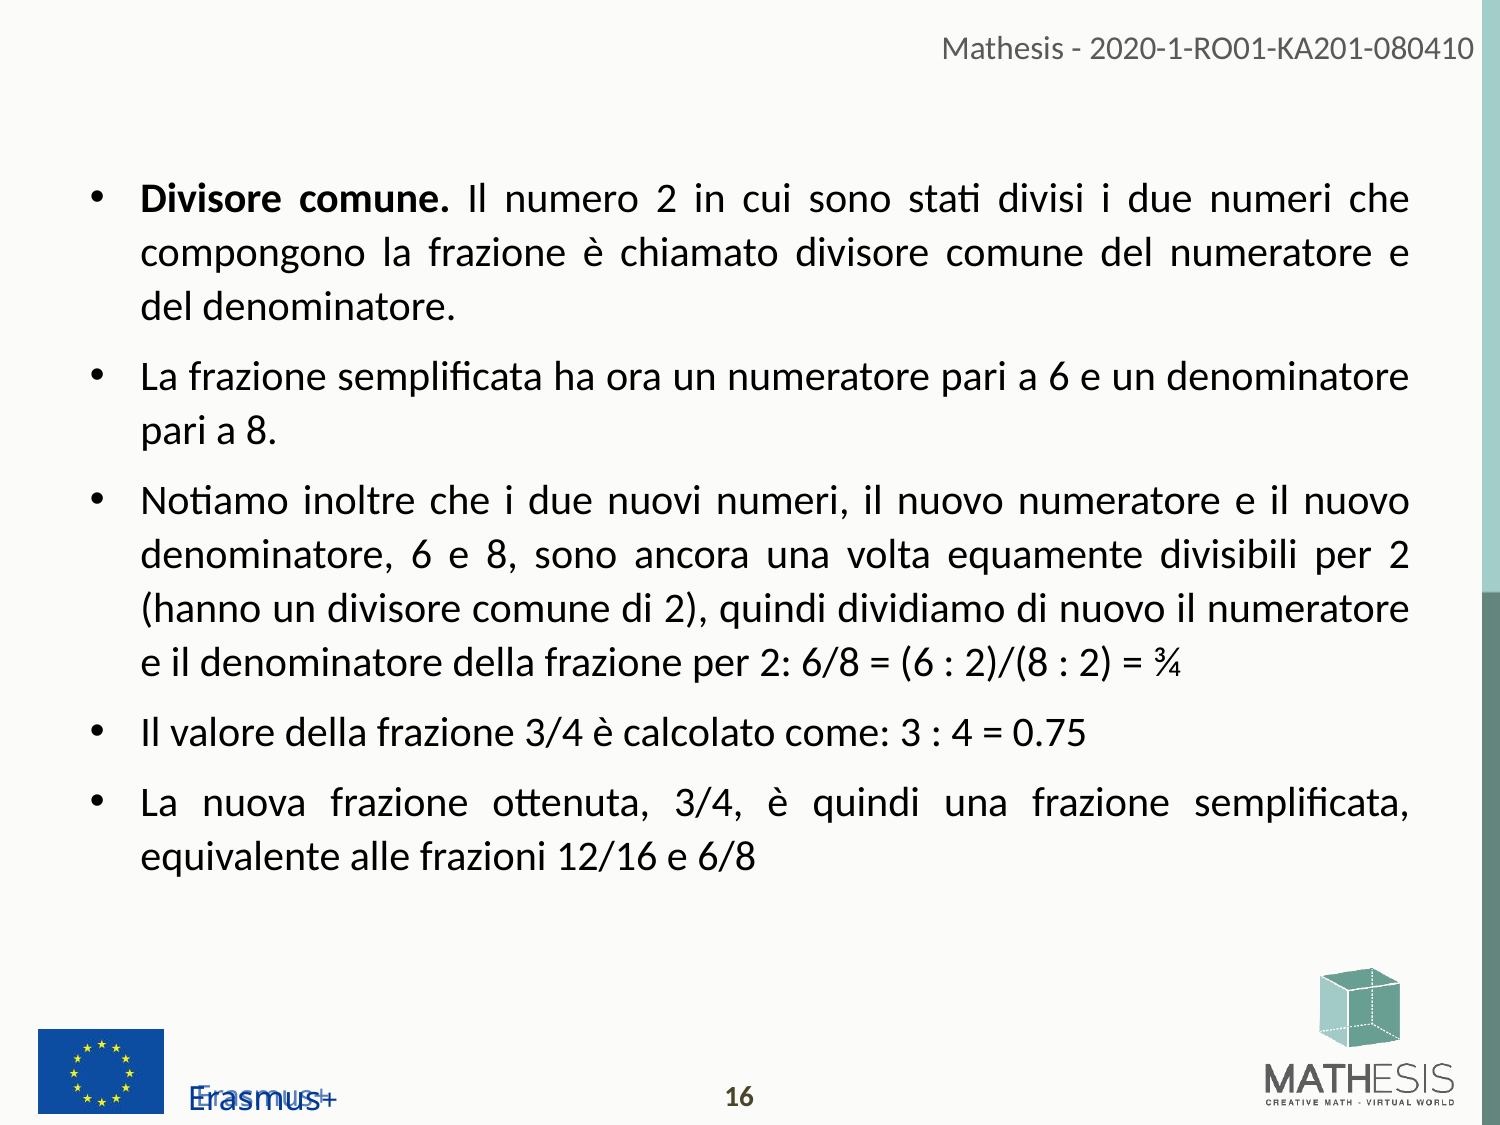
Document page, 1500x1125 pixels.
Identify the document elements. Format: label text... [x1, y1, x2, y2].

picture [38, 1029, 164, 1114]
list Divisore comune. Il numero 2 in cui sono stati divisi i due numeri che compongono la frazione è chiamato divisore comune del numeratore e del denominatore. La frazione semplificata ha ora un numeratore pari a 6 e un denominatore pari a 8. Notiamo inoltre che i due nuovi numeri, il nuovo numeratore e il nuovo denominatore, 6 e 8, sono ancora una volta equamente divisibili per 2 (hanno un divisore comune di 2), quindi dividiamo di nuovo il numeratore e il denominatore della frazione per 2: 6/8 = (6 : 2)/(8 : 2) = ¾ Il valore della frazione 3/4 è calcolato come: 3 : 4 = 0.75 La nuova frazione ottenuta, 3/4, è quindi una frazione semplificata, equivalente alle frazioni 12/16 e 6/8 [75, 160, 1425, 903]
